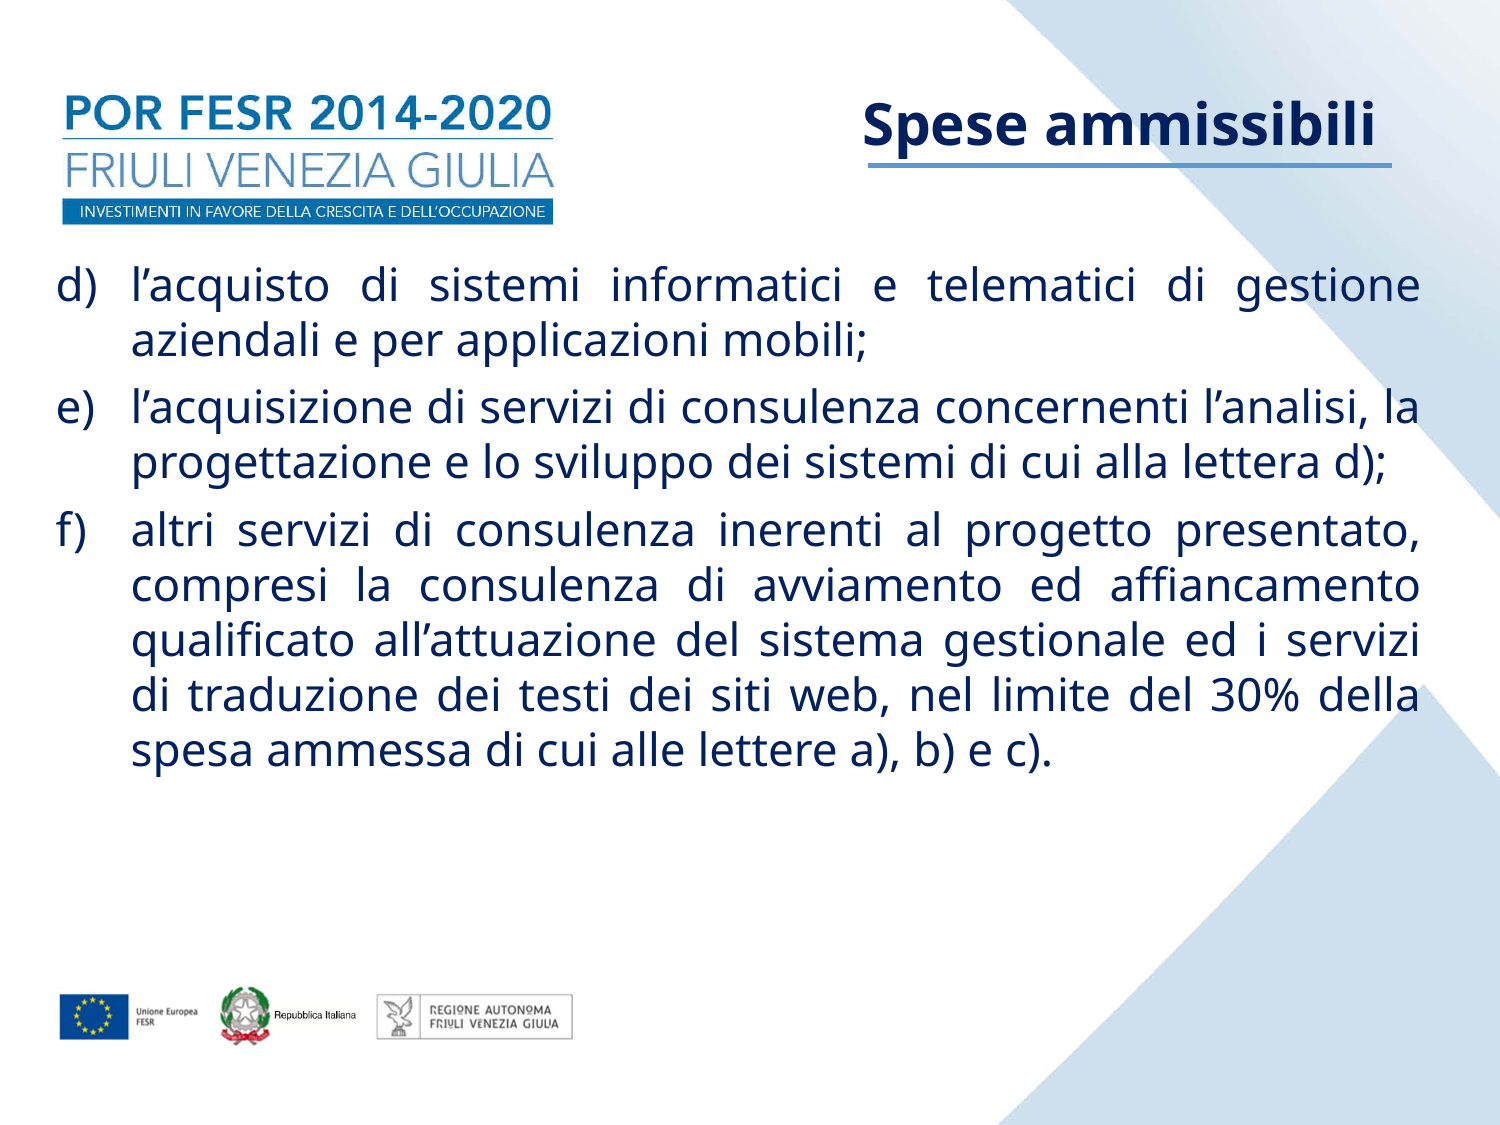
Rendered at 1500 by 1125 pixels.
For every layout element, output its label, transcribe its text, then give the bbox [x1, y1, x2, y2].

text_box Spese ammissibili [690, 79, 1393, 165]
picture [0, 0, 1500, 1125]
text_box l’acquisto di sistemi informatici e telematici di gestione aziendali e per applicazioni mobili; l’acquisizione di servizi di consulenza concernenti l’analisi, la progettazione e lo sviluppo dei sistemi di cui alla lettera d); altri servizi di consulenza inerenti al progetto presentato, compresi la consulenza di avviamento ed affiancamento qualificato all’attuazione del sistema gestionale ed i servizi di traduzione dei testi dei siti web, nel limite del 30% della spesa ammessa di cui alle lettere a), b) e c). [55, 255, 1422, 894]
